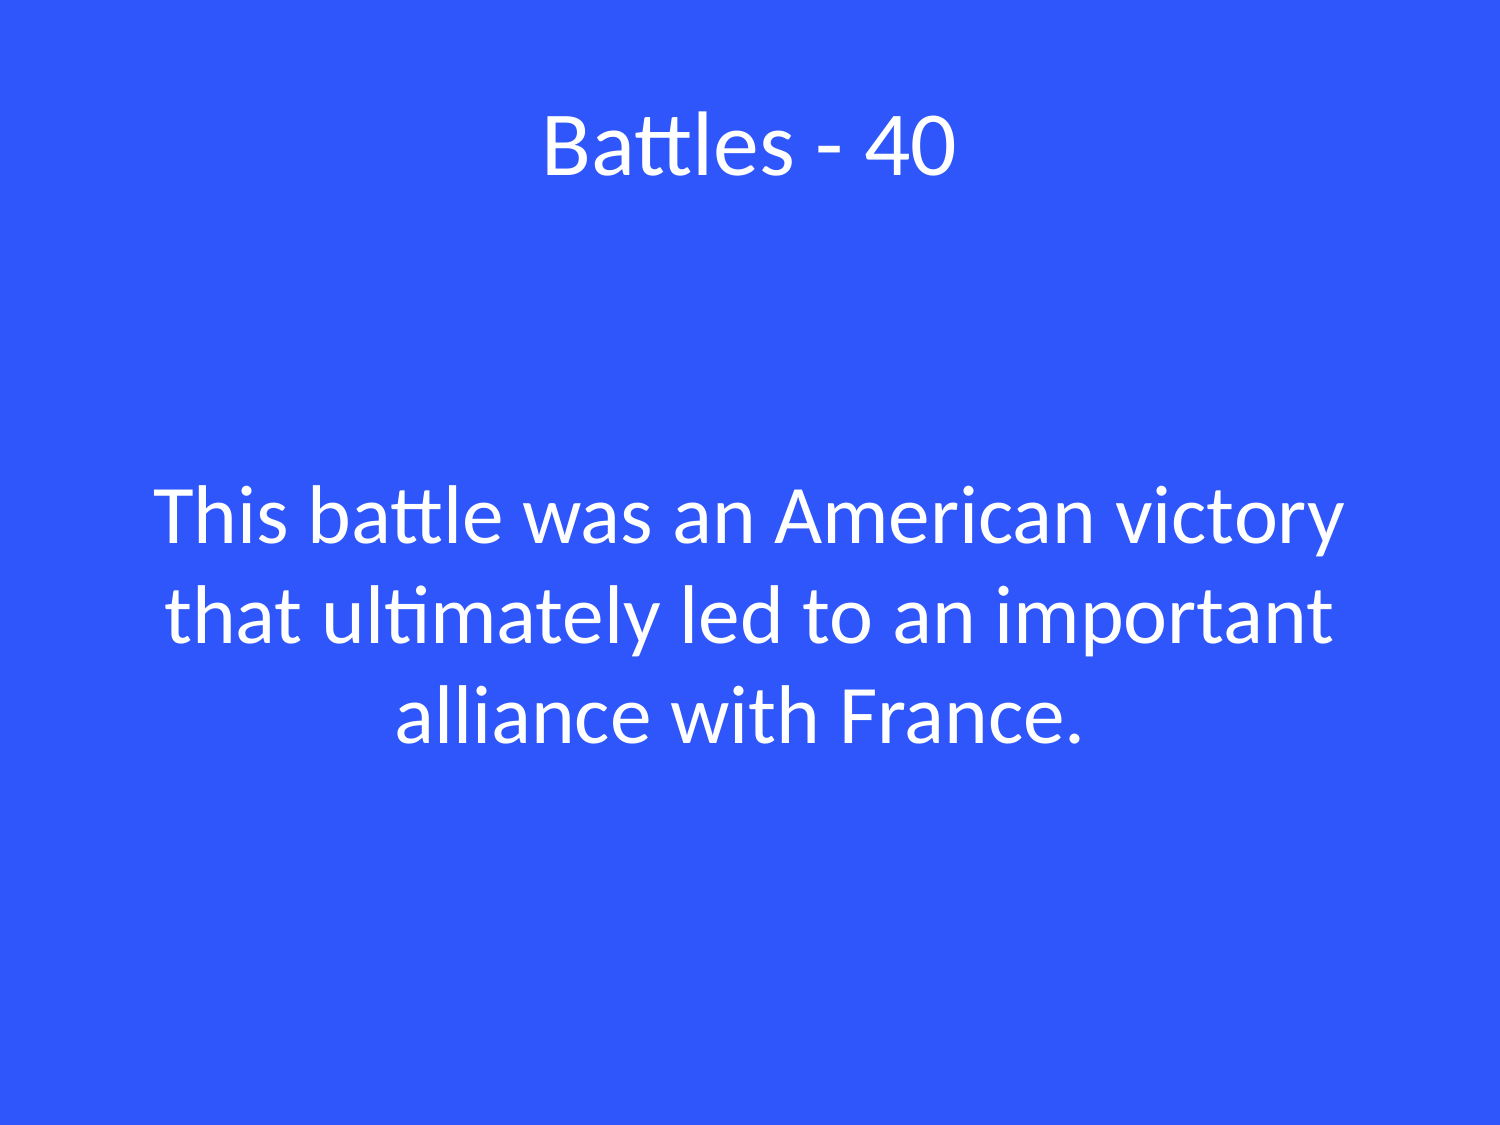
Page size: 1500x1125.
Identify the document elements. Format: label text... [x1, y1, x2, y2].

title Battles - 40 [75, 45, 1425, 233]
list This battle was an American victory that ultimately led to an important alliance with France. [75, 262, 1425, 1005]
